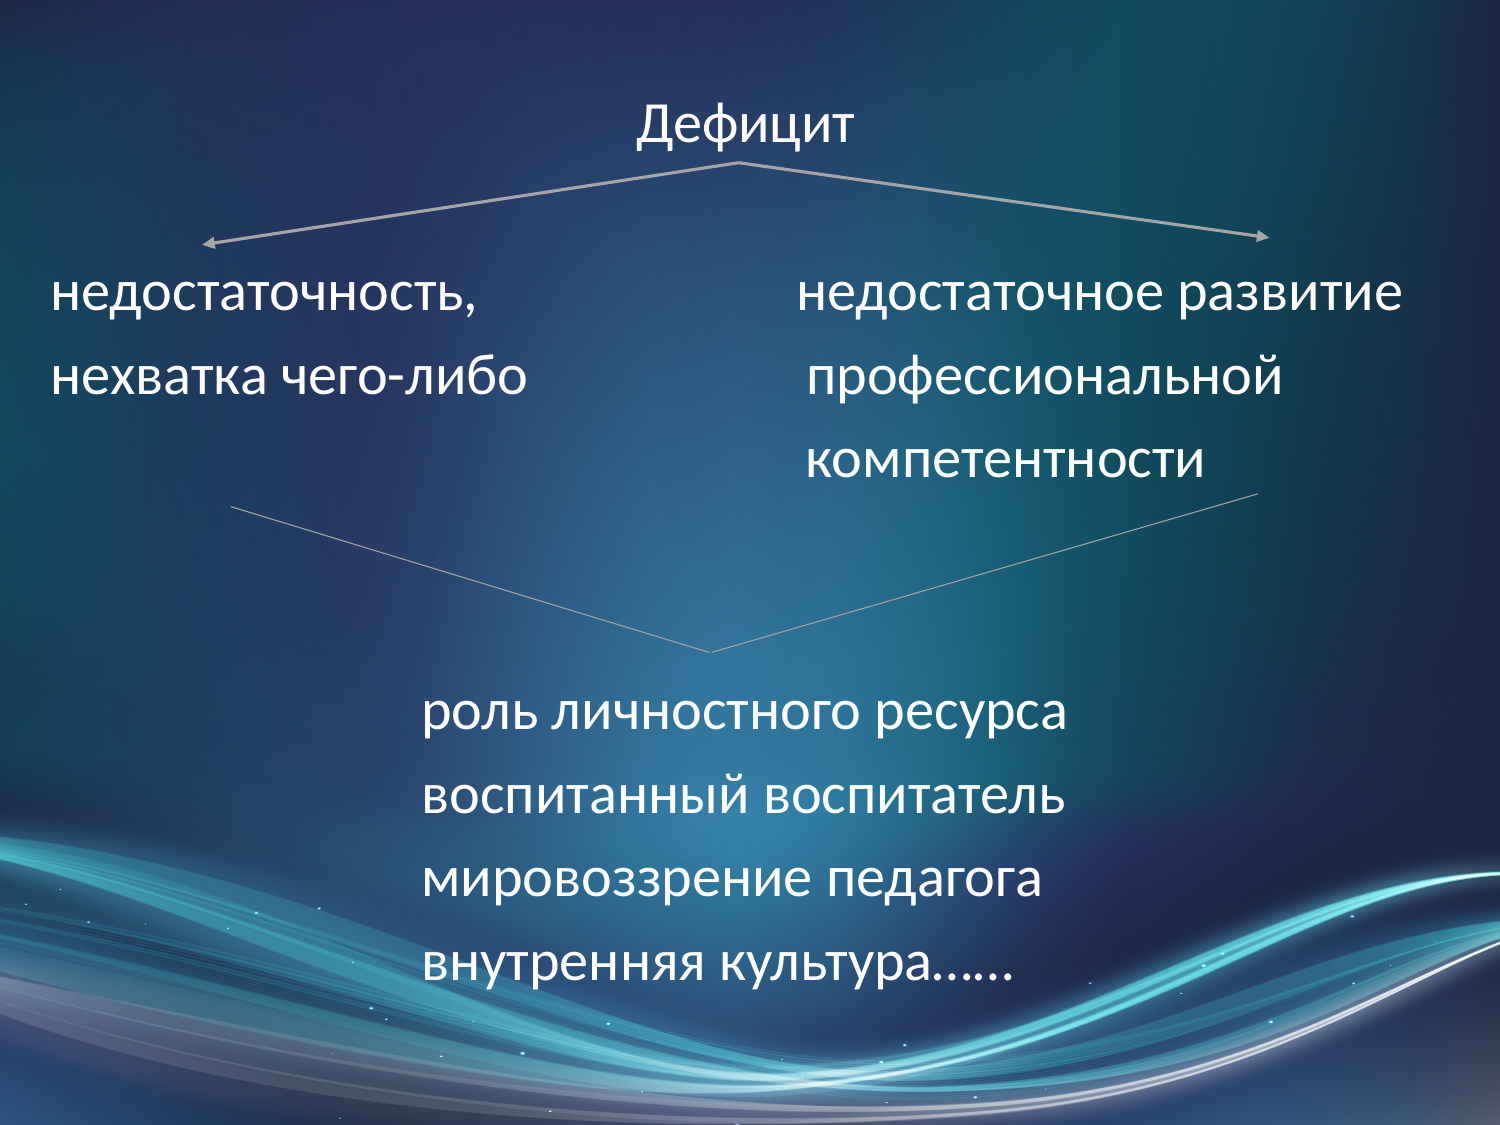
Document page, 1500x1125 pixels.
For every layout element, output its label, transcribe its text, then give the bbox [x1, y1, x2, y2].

picture [0, 0, 1500, 1125]
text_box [202, 162, 739, 245]
list Дефицит недостаточность, недостаточное развитие нехватка чего-либо профессиональной компетентности роль личностного ресурса воспитанный воспитатель мировоззрение педагога внутренняя культура…… [35, 84, 1457, 1067]
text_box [711, 493, 1258, 653]
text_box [230, 506, 709, 653]
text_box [738, 162, 1270, 238]
